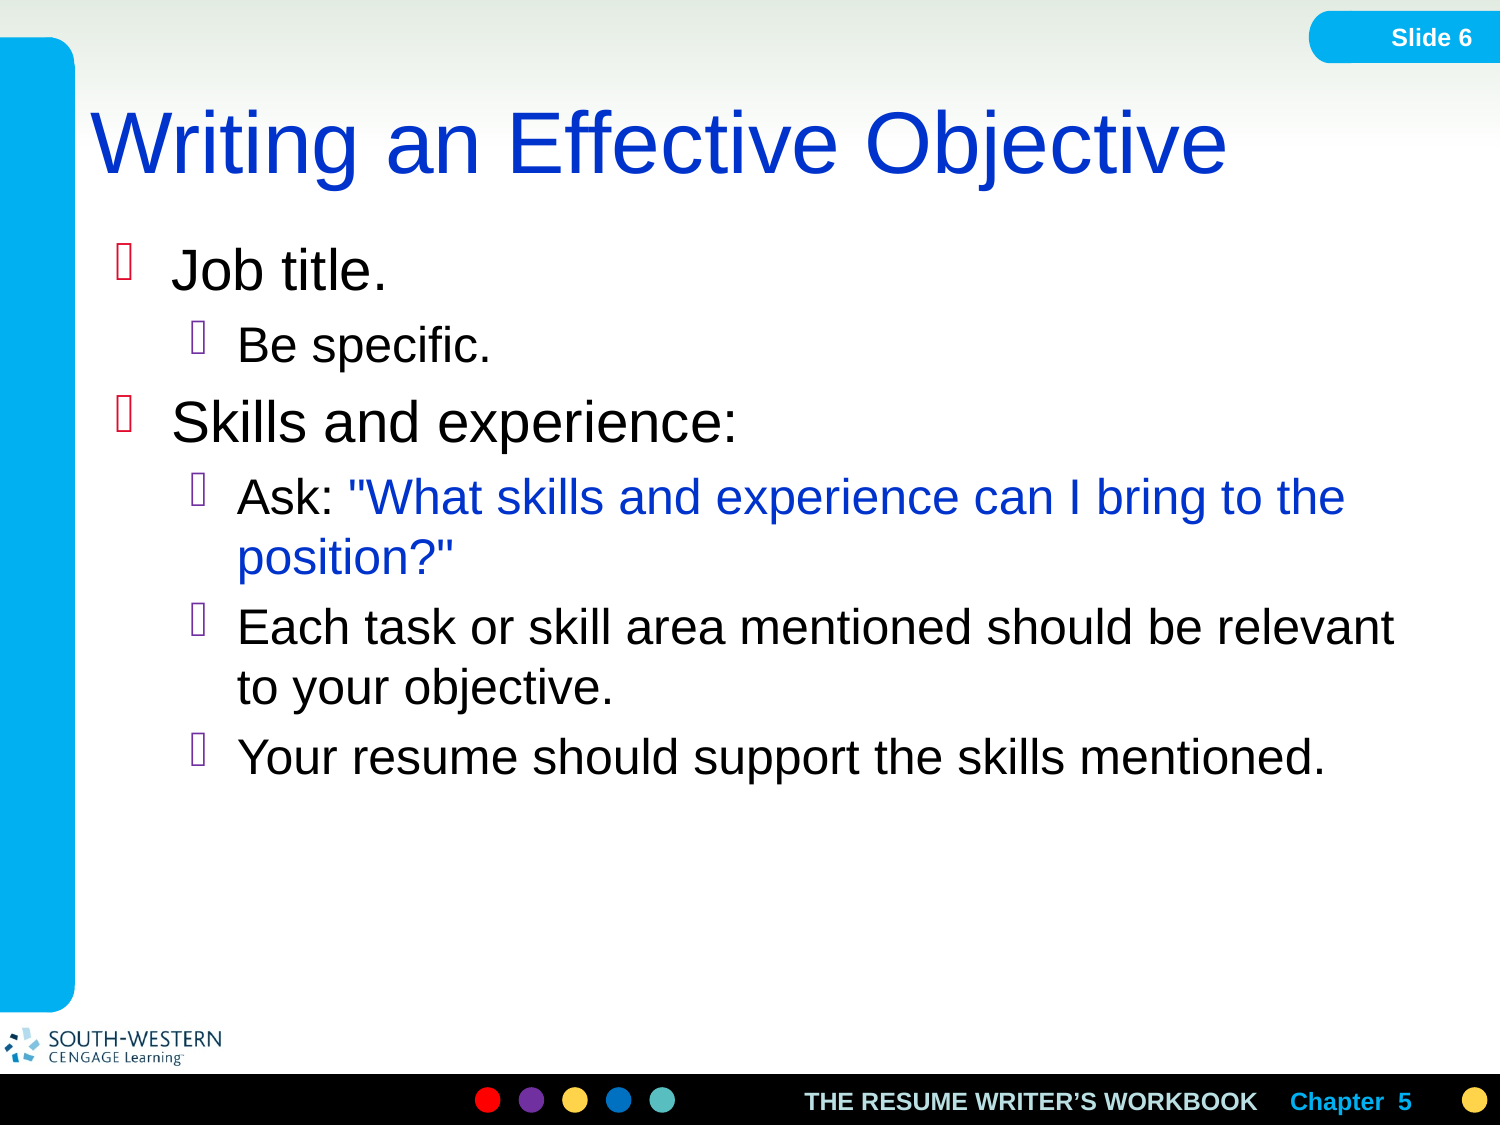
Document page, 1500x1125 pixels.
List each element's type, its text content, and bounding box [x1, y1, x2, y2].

slide_number Slide 6 [1312, 13, 1488, 93]
picture [0, 1022, 225, 1073]
title Writing an Effective Objective [74, 44, 1426, 233]
list Job title. Be specific. Skills and experience: Ask: "What skills and experience can I bring to the position?" Each task or skill area mentioned should be relevant to your objective. Your resume should support the skills mentioned. [99, 224, 1451, 968]
footer Chapter 5 [1274, 1075, 1476, 1125]
